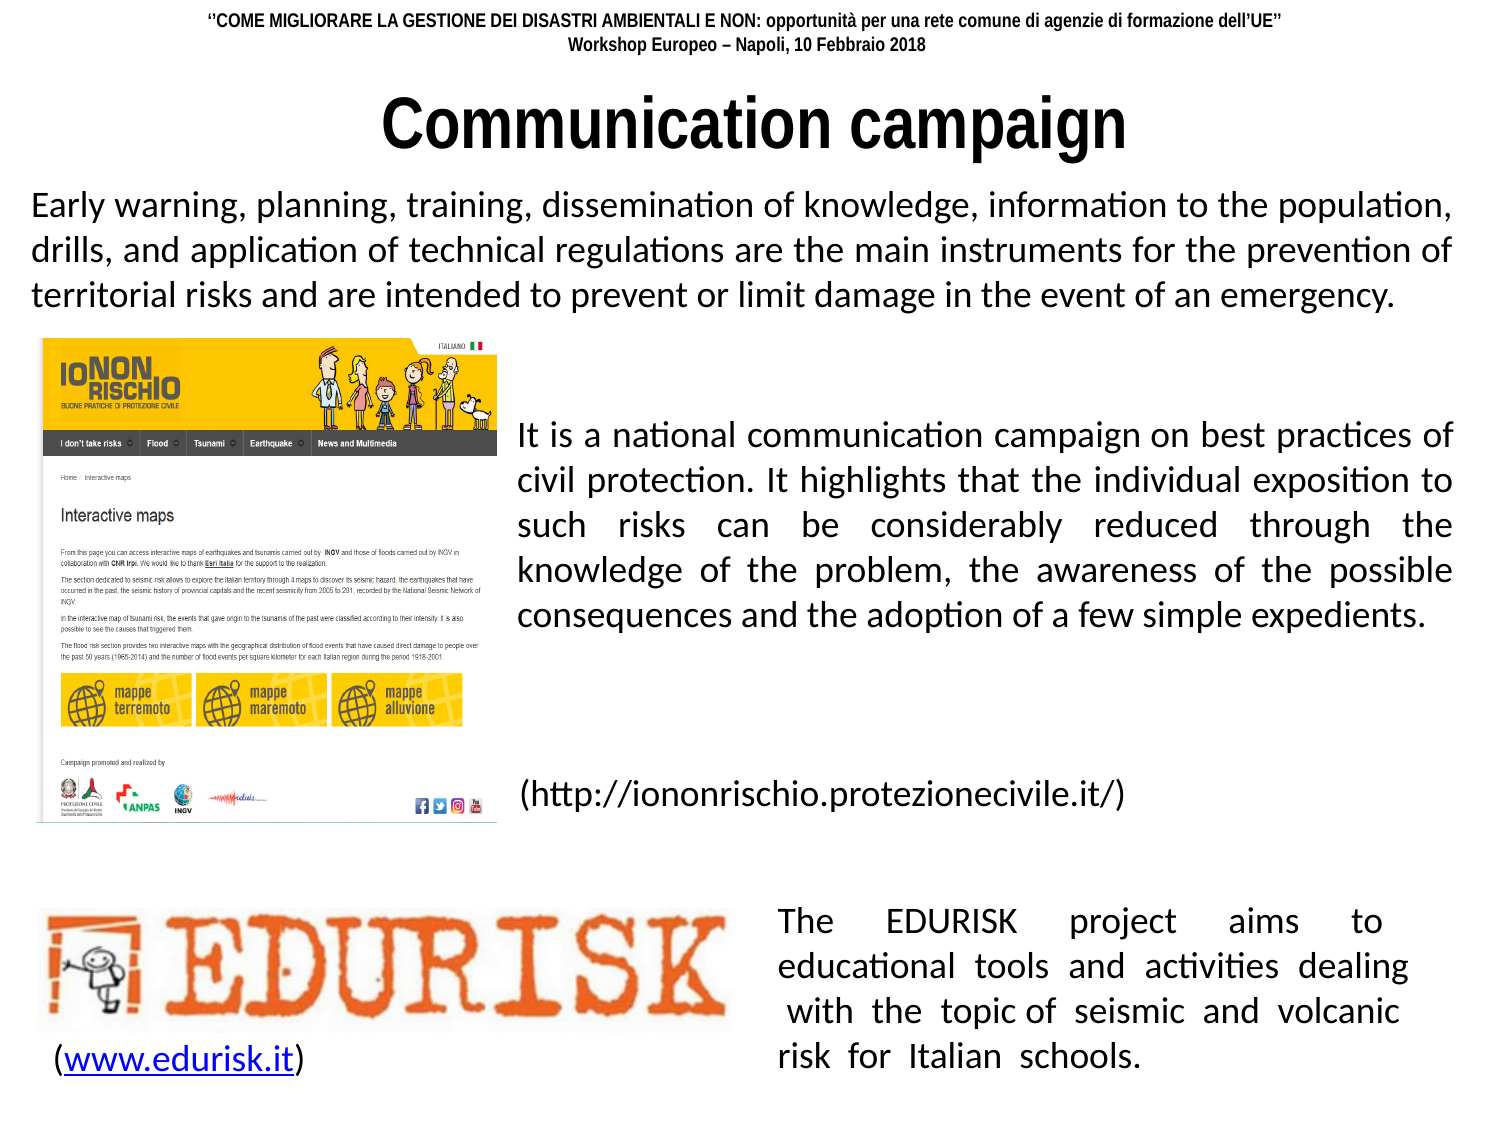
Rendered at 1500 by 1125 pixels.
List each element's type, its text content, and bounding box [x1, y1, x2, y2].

picture [28, 893, 748, 1033]
text_box Early warning, planning, training, dissemination of knowledge, information to the population, drills, and application of technical regulations are the main instruments for the prevention of territorial risks and are intended to prevent or limit damage in the event of an emergency. [16, 172, 1469, 323]
text_box ‘’COME MIGLIORARE LA GESTIONE DEI DISASTRI AMBIENTALI E NON: opportunità per una rete comune di agenzie di formazione dell’UE’’ Workshop Europeo – Napoli, 10 Febbraio 2018 [0, 0, 1500, 63]
text_box Communication campaign [81, 66, 1429, 173]
text_box It is a national communication campaign on best practices of civil protection. It highlights that the individual exposition to such risks can be considerably reduced through the knowledge of the problem, the awareness of the possible consequences and the adoption of a few simple expedients. [502, 403, 1469, 643]
text_box (http://iononrischio.protezionecivile.it/) [504, 761, 1142, 822]
text_box (www.edurisk.it) [38, 1040, 329, 1087]
picture [36, 337, 497, 823]
text_box The EDURISK project aims to educational tools and activities dealing with the topic of seismic and volcanic risk for Italian schools. [762, 888, 1425, 1084]
